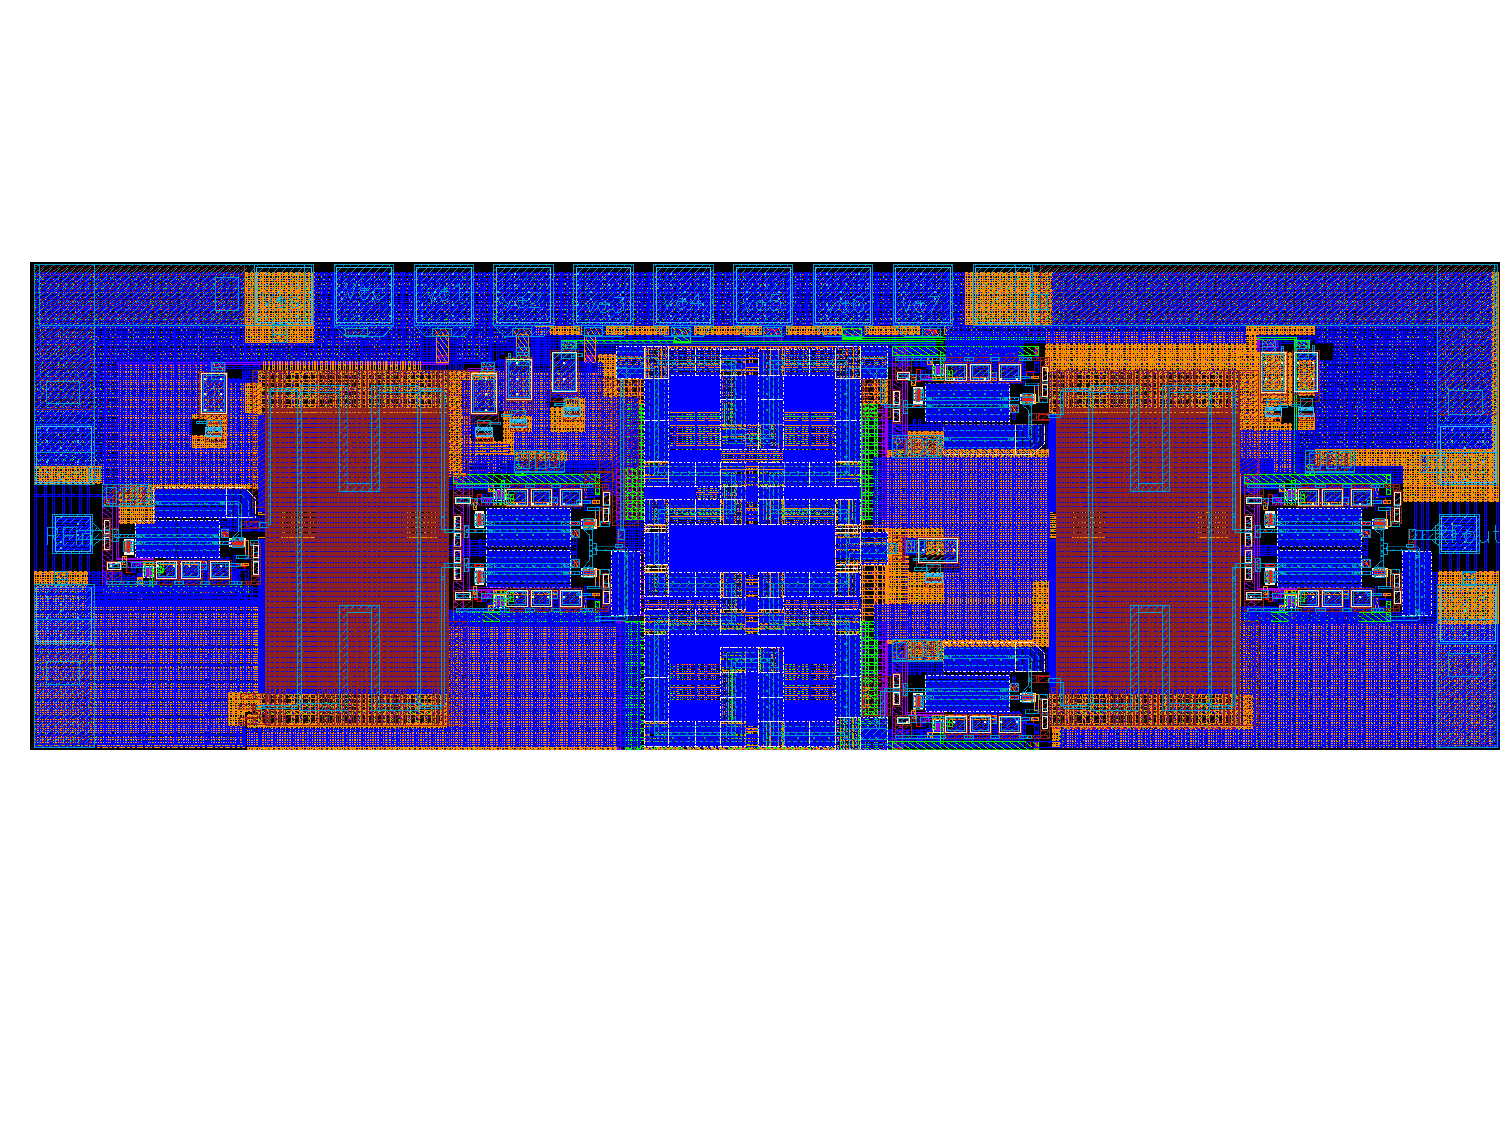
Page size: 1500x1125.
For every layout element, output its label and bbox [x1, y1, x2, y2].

picture [30, 262, 1500, 751]
